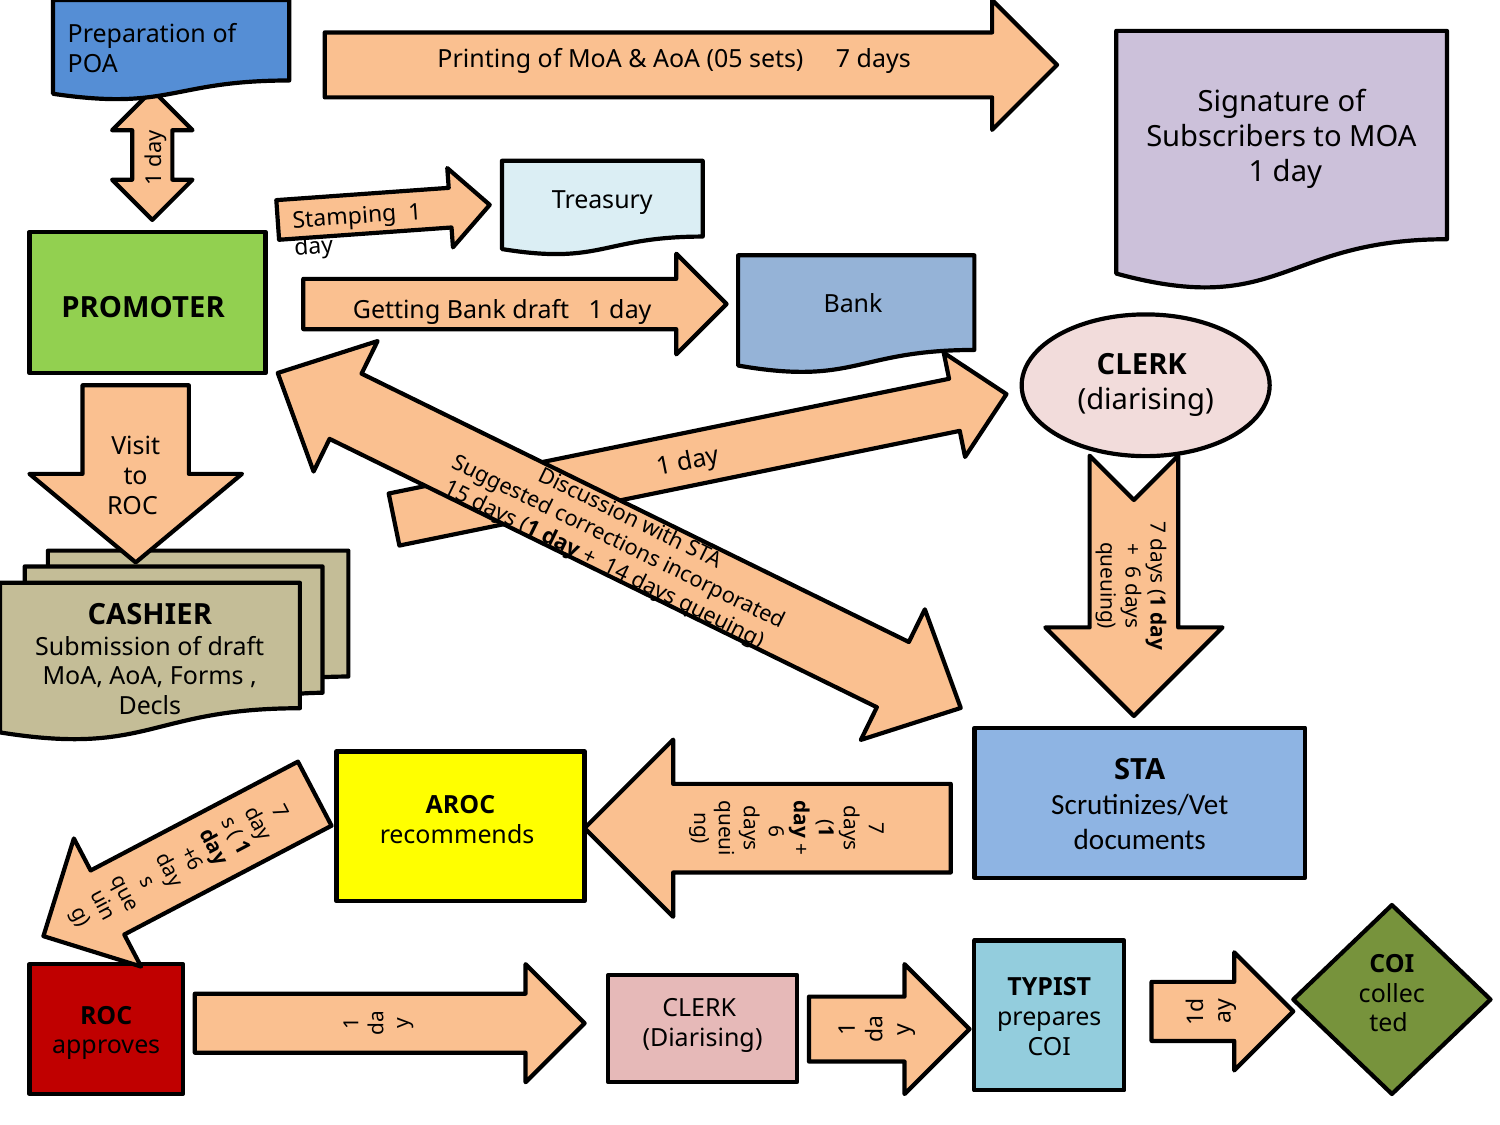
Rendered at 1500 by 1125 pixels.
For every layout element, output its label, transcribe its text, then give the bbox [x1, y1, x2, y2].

text_box Printing of MoA & AoA (05 sets) 7 days [322, 0, 1060, 132]
text_box 1 day [386, 485, 502, 548]
text_box ROC approves [27, 962, 185, 1096]
text_box 7 days (1 day + 6 days queuing) [1043, 453, 1225, 719]
text_box Discussion with STA Suggested corrections incorporated 15 days (1 day + 14 days queuing) [275, 339, 963, 742]
text_box 1 day [806, 962, 972, 1096]
text_box STA Scrutinizes/Vet documents [972, 726, 1307, 880]
text_box PROMOTER [27, 230, 268, 375]
text_box Signature of Subscribers to MOA 1 day [1114, 28, 1450, 290]
text_box Treasury [499, 158, 705, 257]
text_box Getting Bank draft 1 day [301, 251, 729, 357]
text_box 7 days (1 day + 6 days queuing) [582, 737, 953, 919]
text_box 1 day [110, 98, 195, 223]
text_box 7 days ( 1 day+6 days queuing) [41, 759, 334, 969]
text_box Bank [736, 253, 977, 374]
text_box CLERK (Diarising) [606, 973, 799, 1084]
text_box CLERK (diarising) [1019, 312, 1272, 459]
text_box 1 day [192, 962, 587, 1085]
text_box Stamping 1 day [274, 166, 492, 250]
slide_number 7 [1074, 1042, 1425, 1103]
text_box Preparation of POA [50, 0, 292, 102]
text_box TYPIST prepares COI [972, 938, 1126, 1092]
text_box 1day [1149, 950, 1296, 1042]
text_box AROC recommends [334, 749, 587, 903]
text_box 1 day [543, 353, 1009, 501]
text_box COI collected [1291, 902, 1493, 1066]
text_box Visit to ROC [27, 383, 244, 565]
text_box CASHIER Submission of draft MoA, AoA, Forms , Decls [0, 548, 351, 742]
